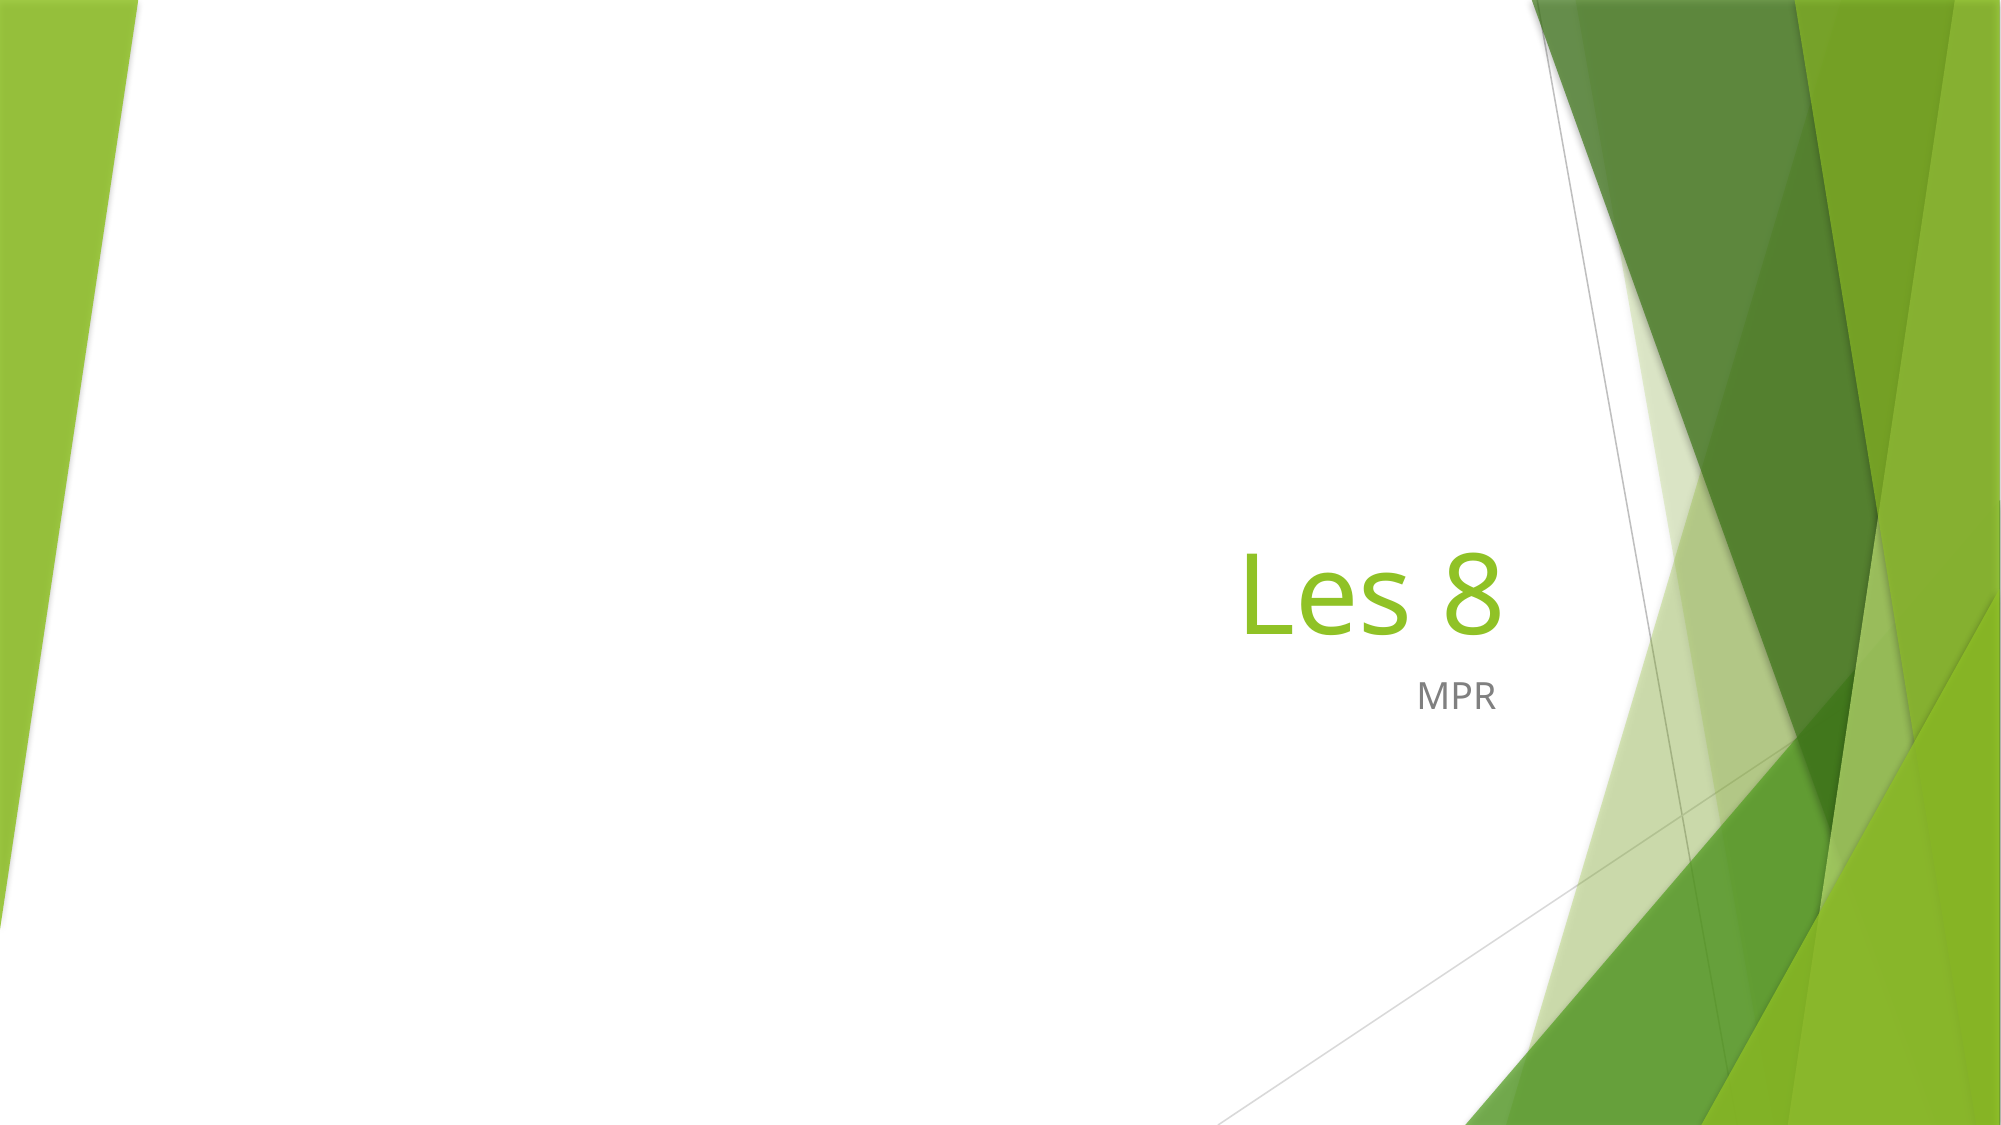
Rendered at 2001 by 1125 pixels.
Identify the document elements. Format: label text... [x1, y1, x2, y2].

title Les 8 [247, 394, 1522, 664]
subtitle MPR [247, 664, 1522, 845]
